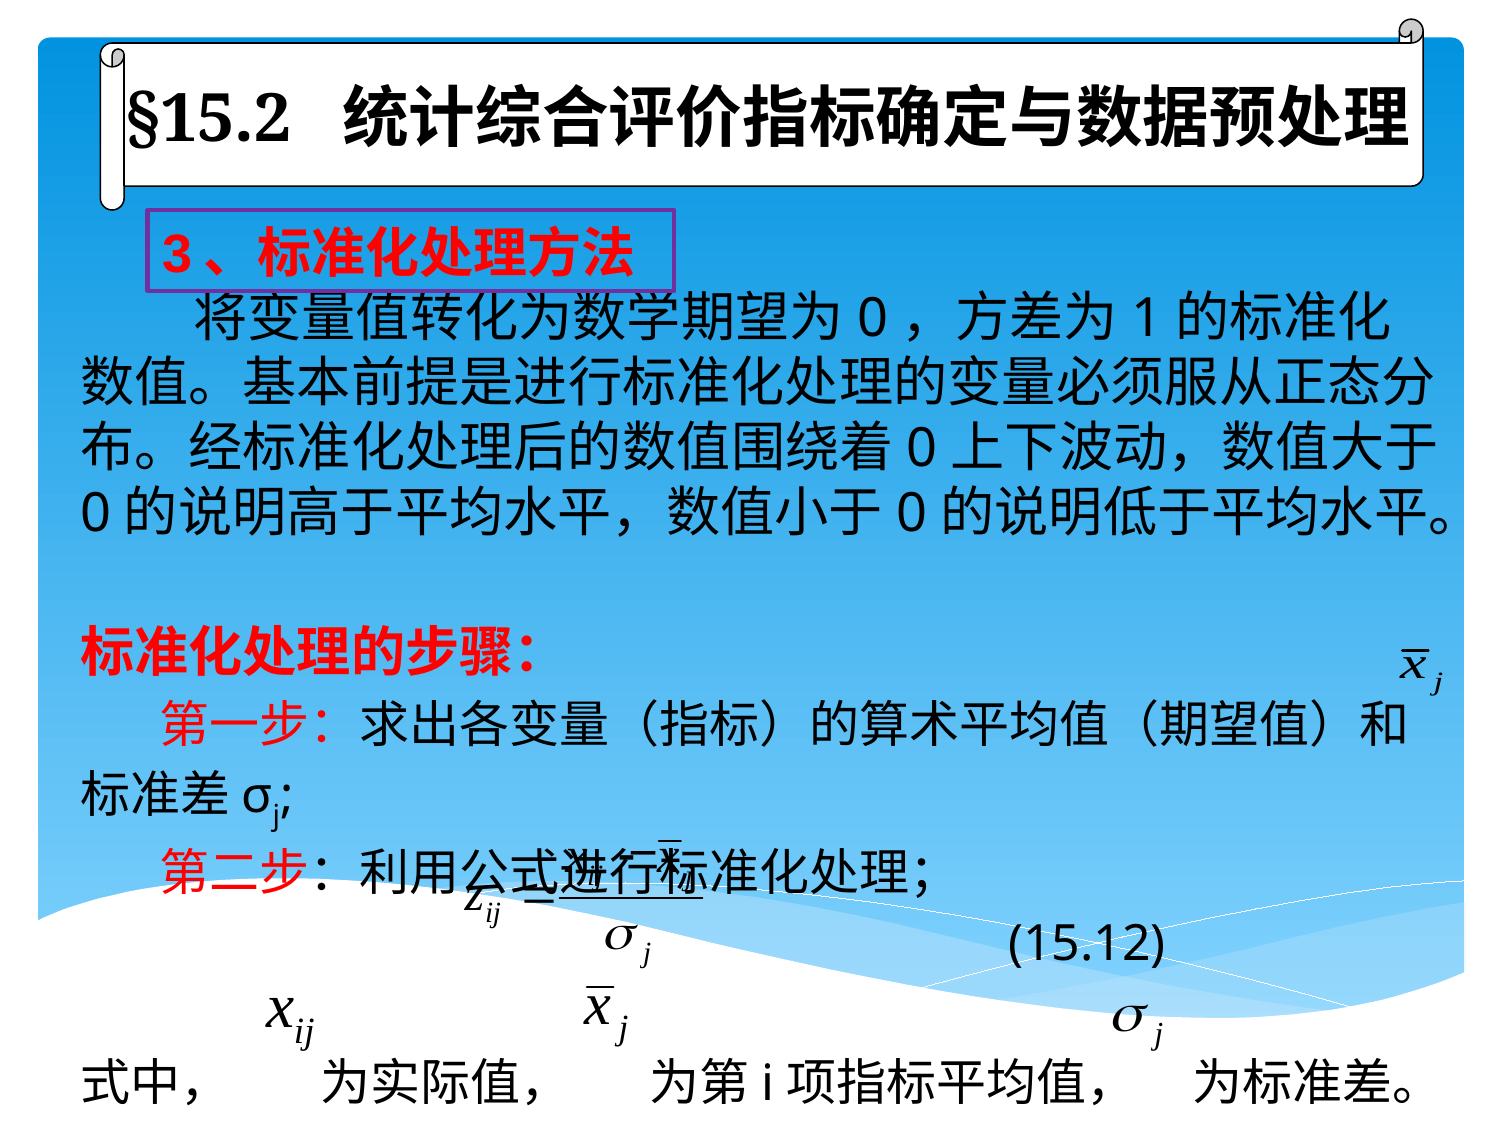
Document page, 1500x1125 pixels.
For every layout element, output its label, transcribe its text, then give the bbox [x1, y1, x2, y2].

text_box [1388, 633, 1459, 706]
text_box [253, 963, 329, 1065]
text_box 3、标准化处理方法 [147, 210, 675, 291]
subtitle 将变量值转化为数学期望为0，方差为1的标准化数值。基本前提是进行标准化处理的变量必须服从正态分布。经标准化处理后的数值围绕着0上下波动，数值大于0的说明高于平均水平，数值小于0的说明低于平均水平。 标准化处理的步骤： 第一步：求出各变量（指标）的算术平均值（期望值）和 标准差σj; 第二步：利用公式进行标准化处理； (15.12) 式中， 为实际值， 为第i项指标平均值， 为标准差。 [64, 274, 1459, 1125]
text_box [572, 963, 644, 1061]
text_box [454, 822, 715, 978]
text_box §15.2 统计综合评价指标确定与数据预处理 [100, 19, 1424, 211]
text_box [1104, 975, 1174, 1064]
